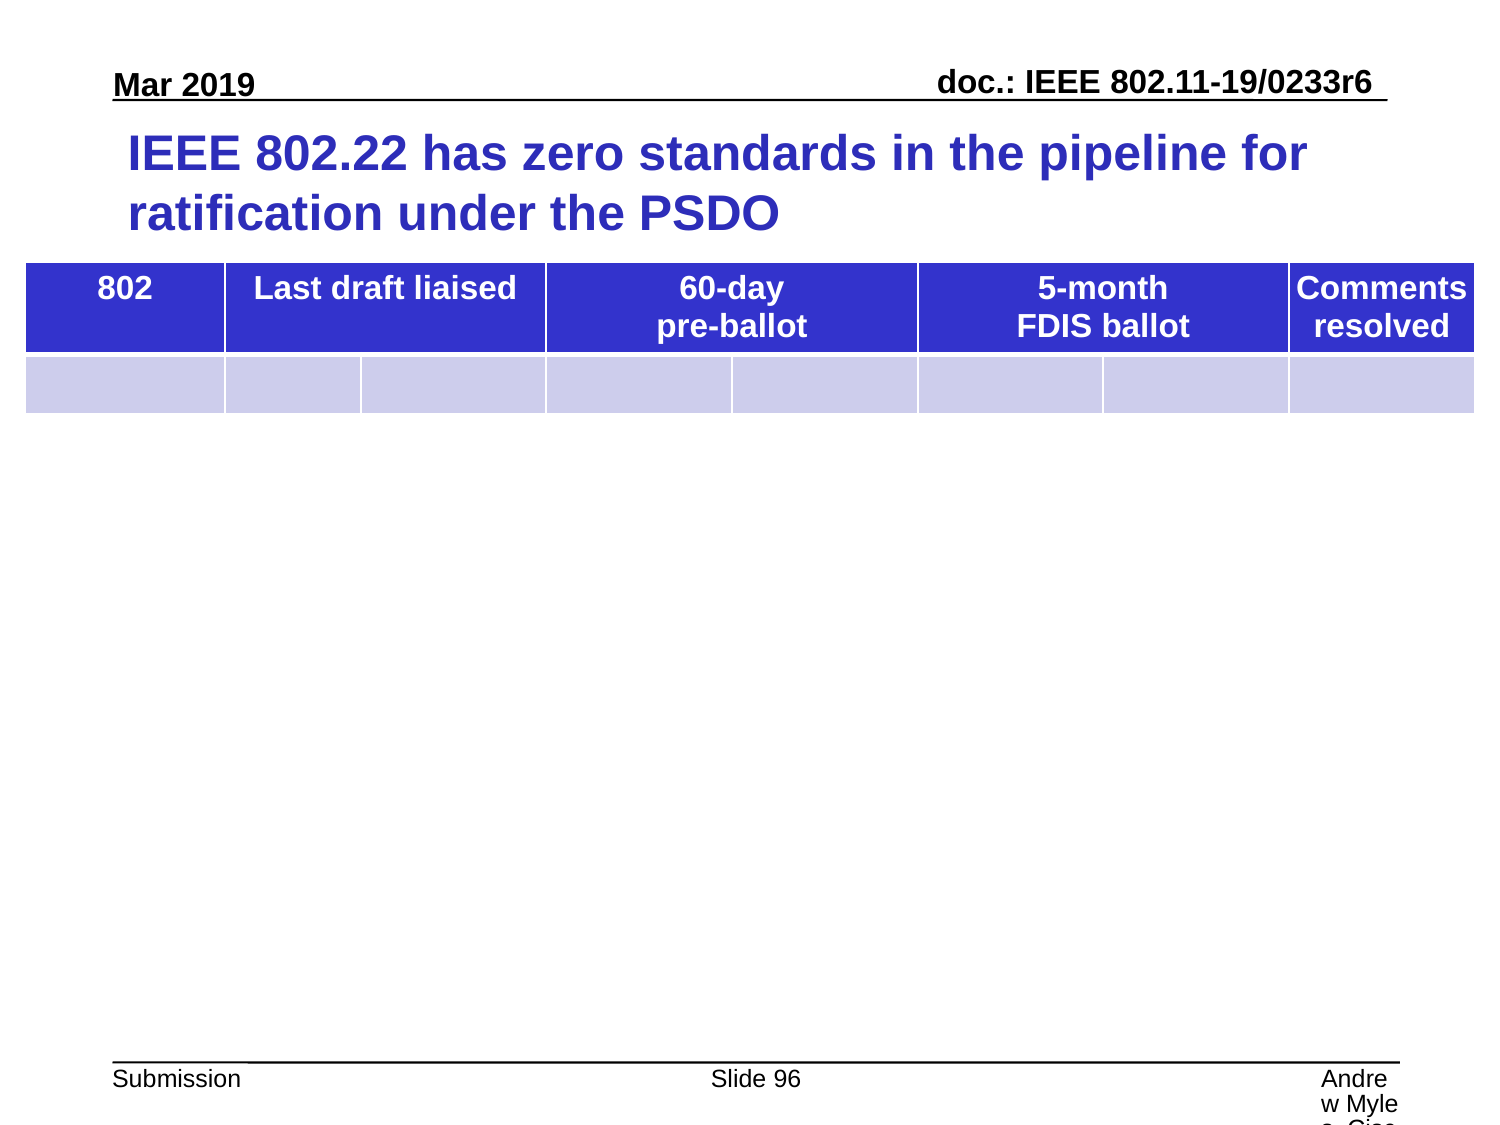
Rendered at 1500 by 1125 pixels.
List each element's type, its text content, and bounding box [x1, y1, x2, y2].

table_cell [1290, 357, 1474, 413]
slide_number Slide 96 [709, 1061, 803, 1093]
table_cell [733, 357, 917, 413]
table_cell [26, 357, 224, 413]
table_header 60-day pre-ballot [547, 263, 917, 352]
table_cell [1104, 357, 1288, 413]
table_header Last draft liaised [226, 263, 545, 352]
table_cell [226, 357, 360, 413]
footer Andrew Myles, Cisco [1320, 1061, 1402, 1093]
table_cell [547, 357, 731, 413]
table_header 802 [26, 263, 224, 352]
table_cell [362, 357, 545, 413]
table_cell [919, 357, 1102, 413]
table_header 5-month FDIS ballot [919, 263, 1288, 352]
table_header Comments resolved [1290, 263, 1474, 352]
title IEEE 802.22 has zero standards in the pipeline for ratification under the PSDO [112, 112, 1388, 262]
